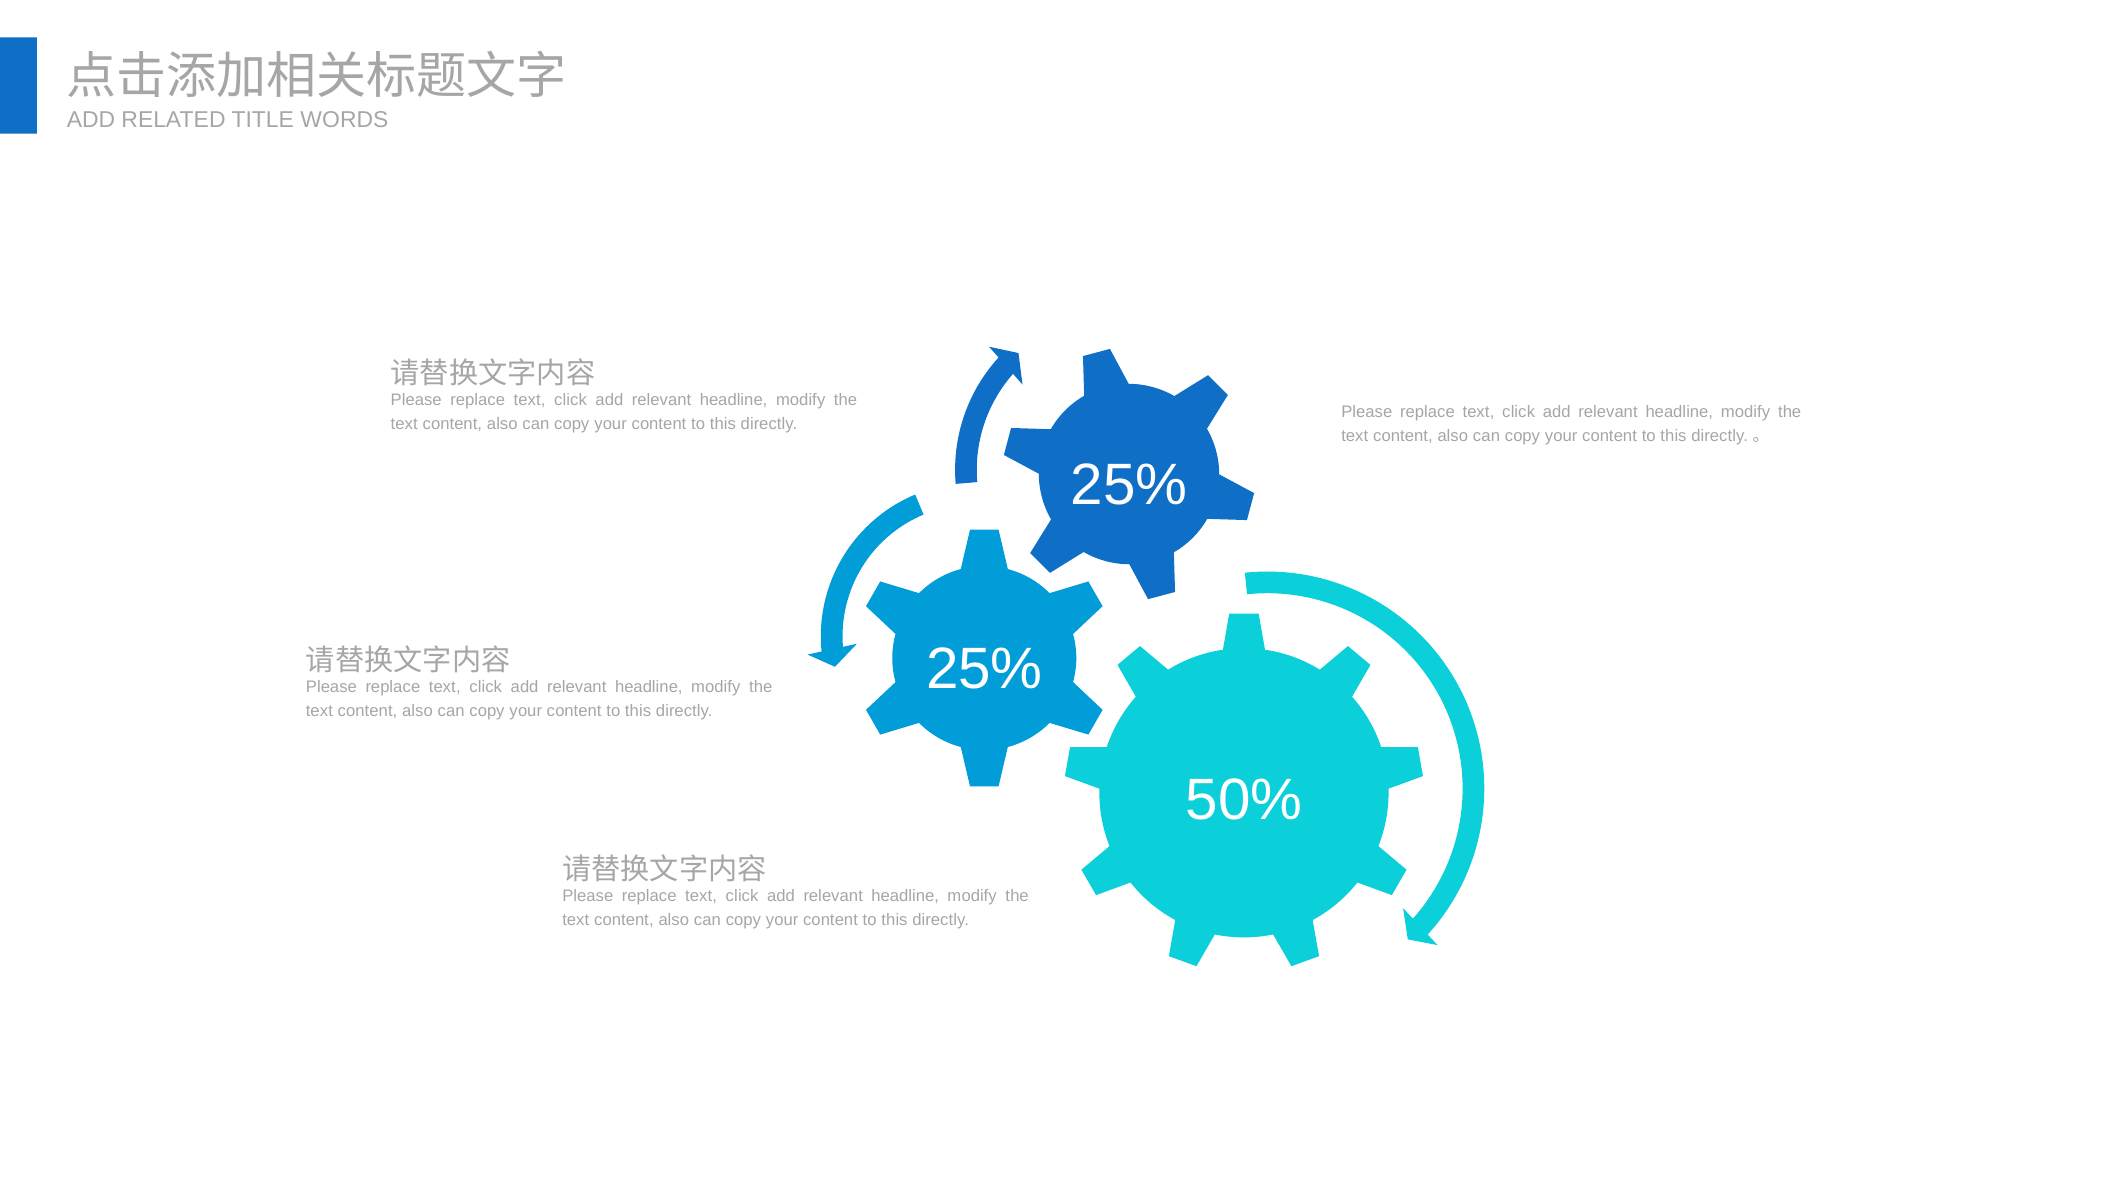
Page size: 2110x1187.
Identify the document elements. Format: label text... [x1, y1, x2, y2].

text_box 25% [864, 528, 1104, 788]
text_box ADD RELATED TITLE WORDS [66, 104, 389, 132]
text_box [955, 346, 1023, 484]
text_box [1244, 571, 1485, 946]
text_box 点击添加相关标题文字 [66, 43, 567, 104]
text_box Please replace text, click add relevant headline, modify the text content, also can copy your content to this directly. [390, 384, 858, 433]
text_box 请替换文字内容 [305, 634, 617, 672]
text_box 50% [1063, 612, 1425, 968]
text_box Please replace text, click add relevant headline, modify the text content, also can copy your content to this directly. [562, 880, 1030, 929]
text_box [807, 494, 924, 667]
text_box Please replace text, click add relevant headline, modify the text content, also can copy your content to this directly. [305, 672, 774, 720]
text_box 请替换文字内容 [390, 347, 702, 384]
text_box Please replace text, click add relevant headline, modify the text content, also can copy your content to this directly.。 [1341, 396, 1803, 445]
text_box 请替换文字内容 [562, 843, 873, 880]
text_box 25% [1002, 347, 1256, 601]
text_box [0, 36, 38, 135]
